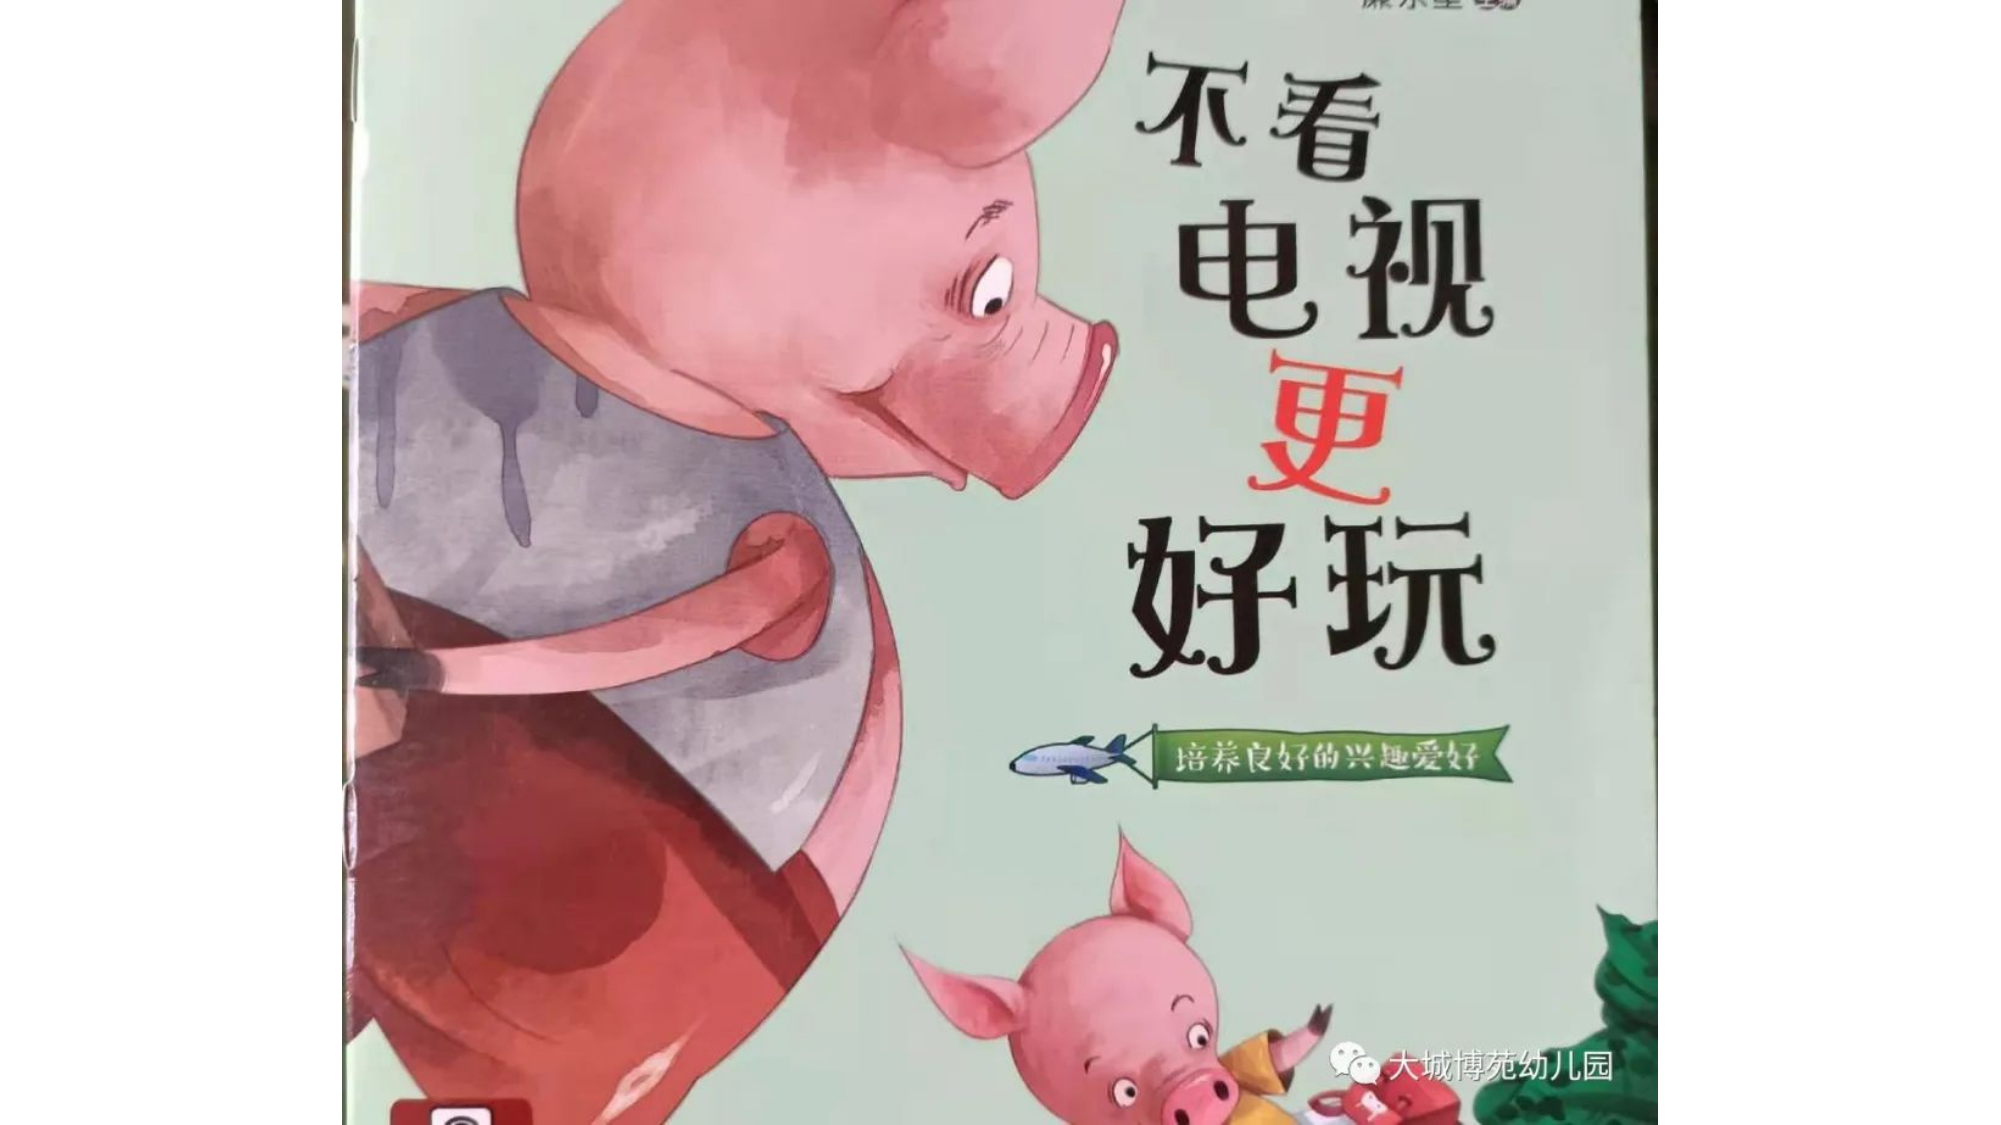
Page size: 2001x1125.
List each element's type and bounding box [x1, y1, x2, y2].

picture [342, 0, 1658, 1125]
